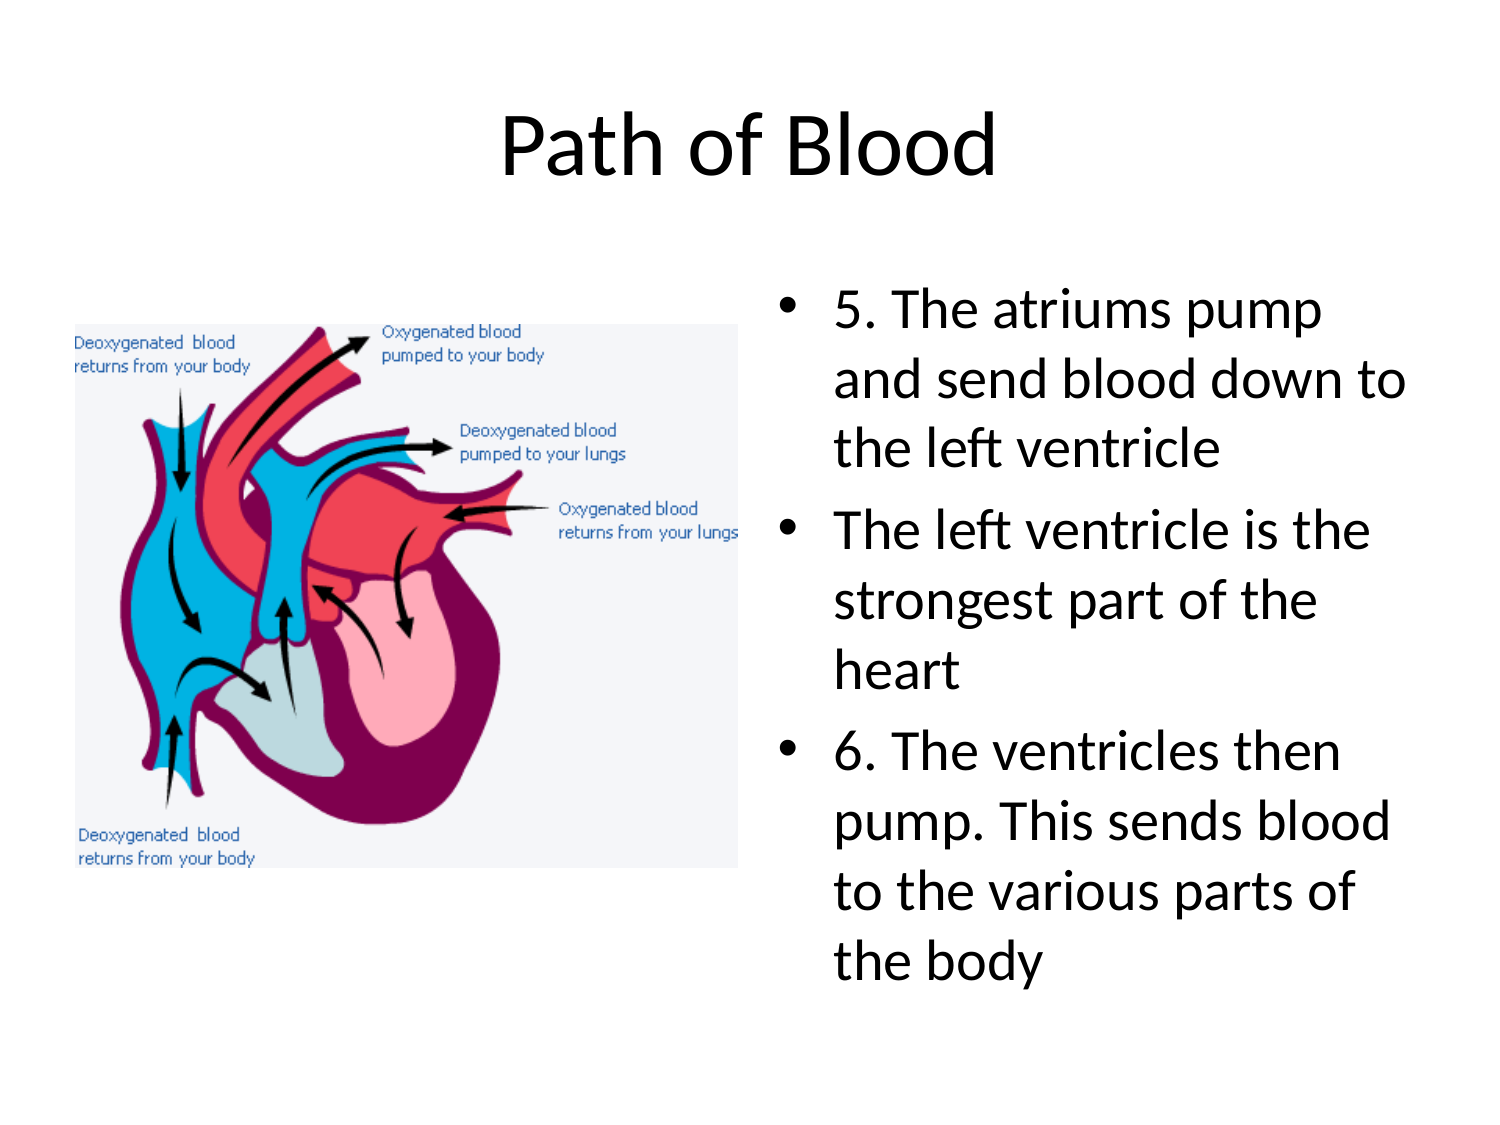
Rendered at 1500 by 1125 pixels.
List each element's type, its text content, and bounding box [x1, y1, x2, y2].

title Path of Blood [75, 45, 1425, 233]
picture [74, 324, 738, 868]
list 5. The atriums pump and send blood down to the left ventricle The left ventricle is the strongest part of the heart 6. The ventricles then pump. This sends blood to the various parts of the body [762, 262, 1425, 1005]
